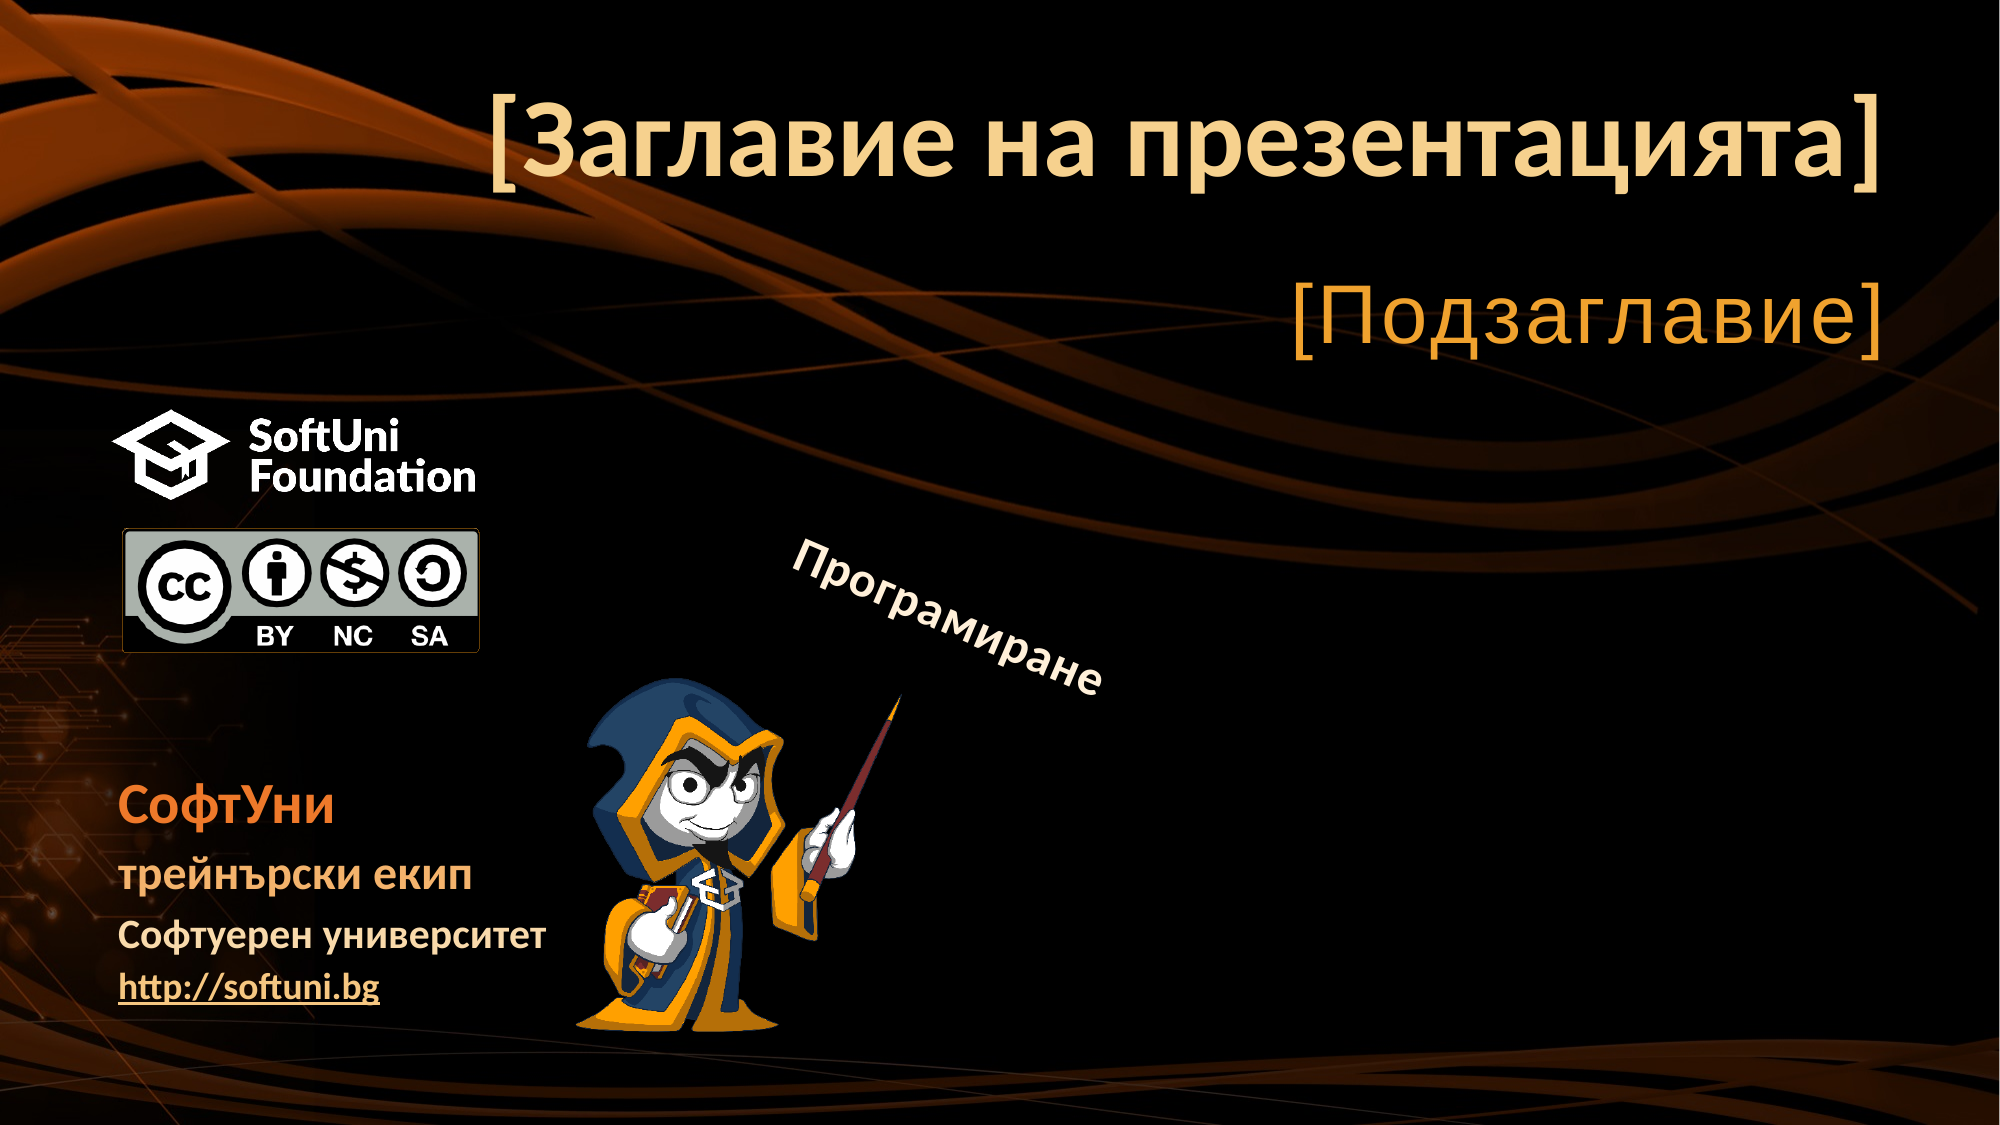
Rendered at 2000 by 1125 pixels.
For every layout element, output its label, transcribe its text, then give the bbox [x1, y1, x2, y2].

title [Заглавие на презентацията] [149, 75, 1885, 205]
subtitle [Подзаглавие] [587, 254, 1885, 387]
picture [0, 0, 2000, 1125]
list СофтУни [112, 755, 543, 832]
list трейнърски екип [112, 832, 543, 898]
text_box Програмиране [736, 502, 1164, 737]
list Софтуерен университет [112, 898, 543, 954]
list http://softuni.bg [112, 954, 543, 1013]
